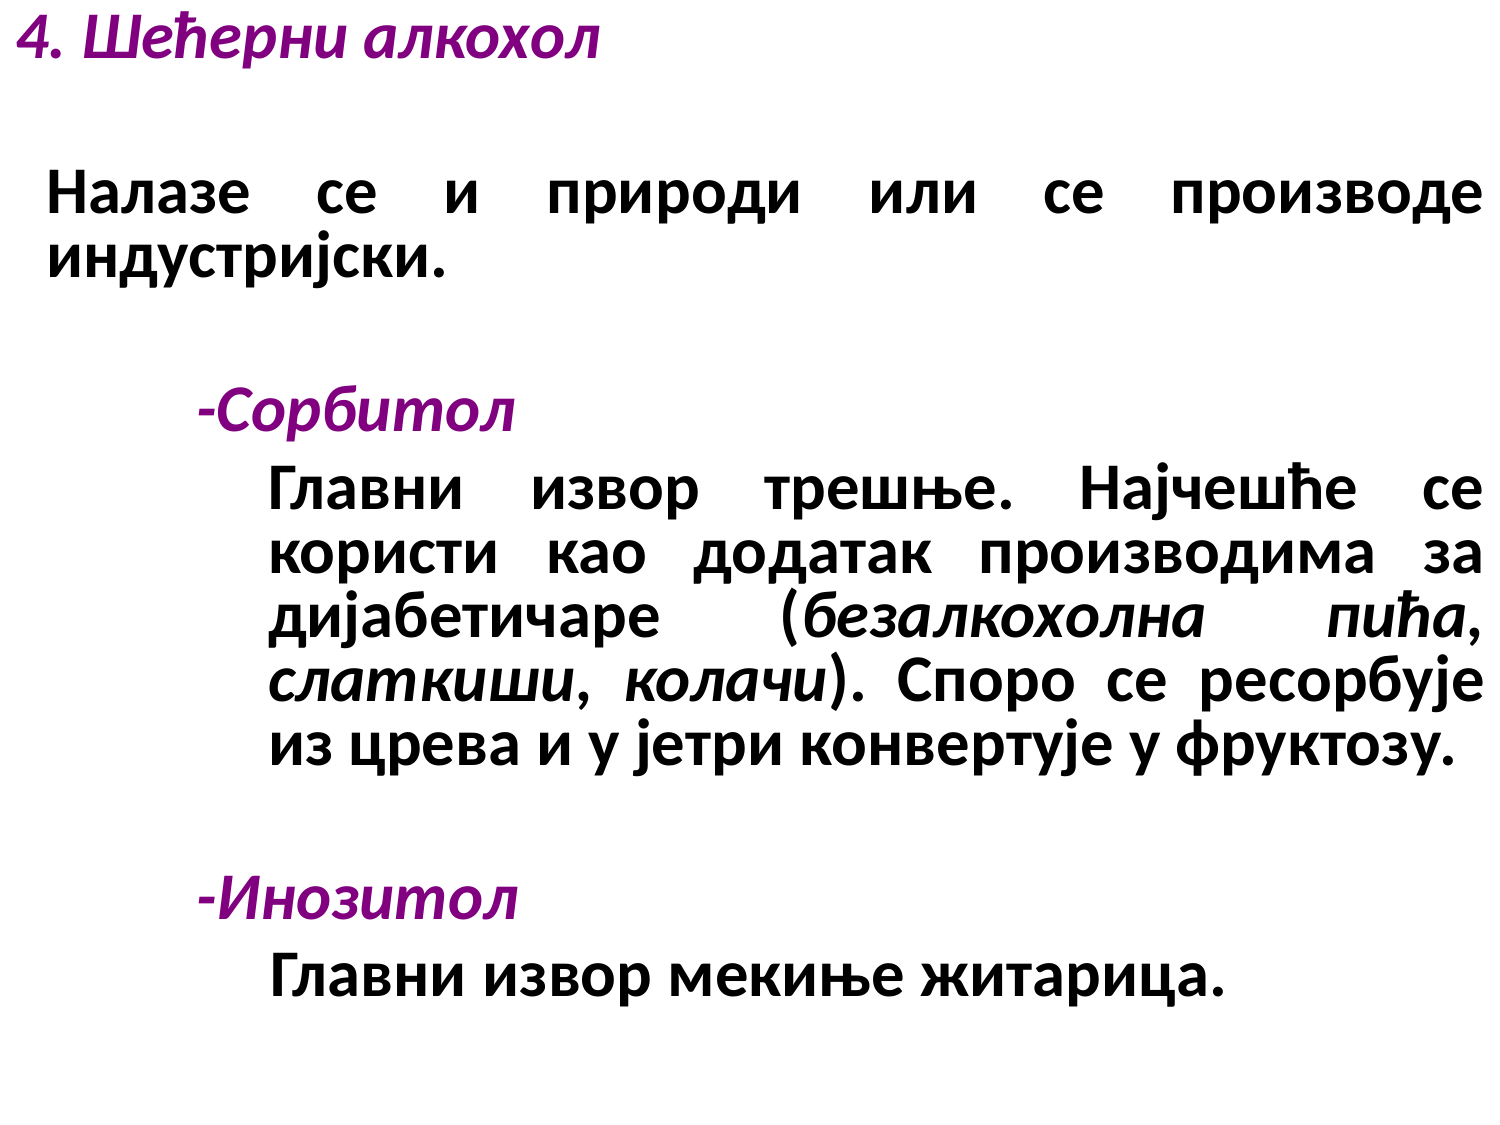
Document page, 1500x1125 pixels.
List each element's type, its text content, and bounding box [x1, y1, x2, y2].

list 4. Шећeрни алкохoл Налазе се и природи или се производе индустријски. -Сорбитол Главни извор трешње. Најчешће се користи као додатак производима за дијабетичаре (безалкохолна пића, слаткиши, колачи). Споро се ресорбује из црева и у јетри конвертује у фруктозу. -Инозитол Главни извор мекиње житарица. [0, 0, 1500, 1118]
